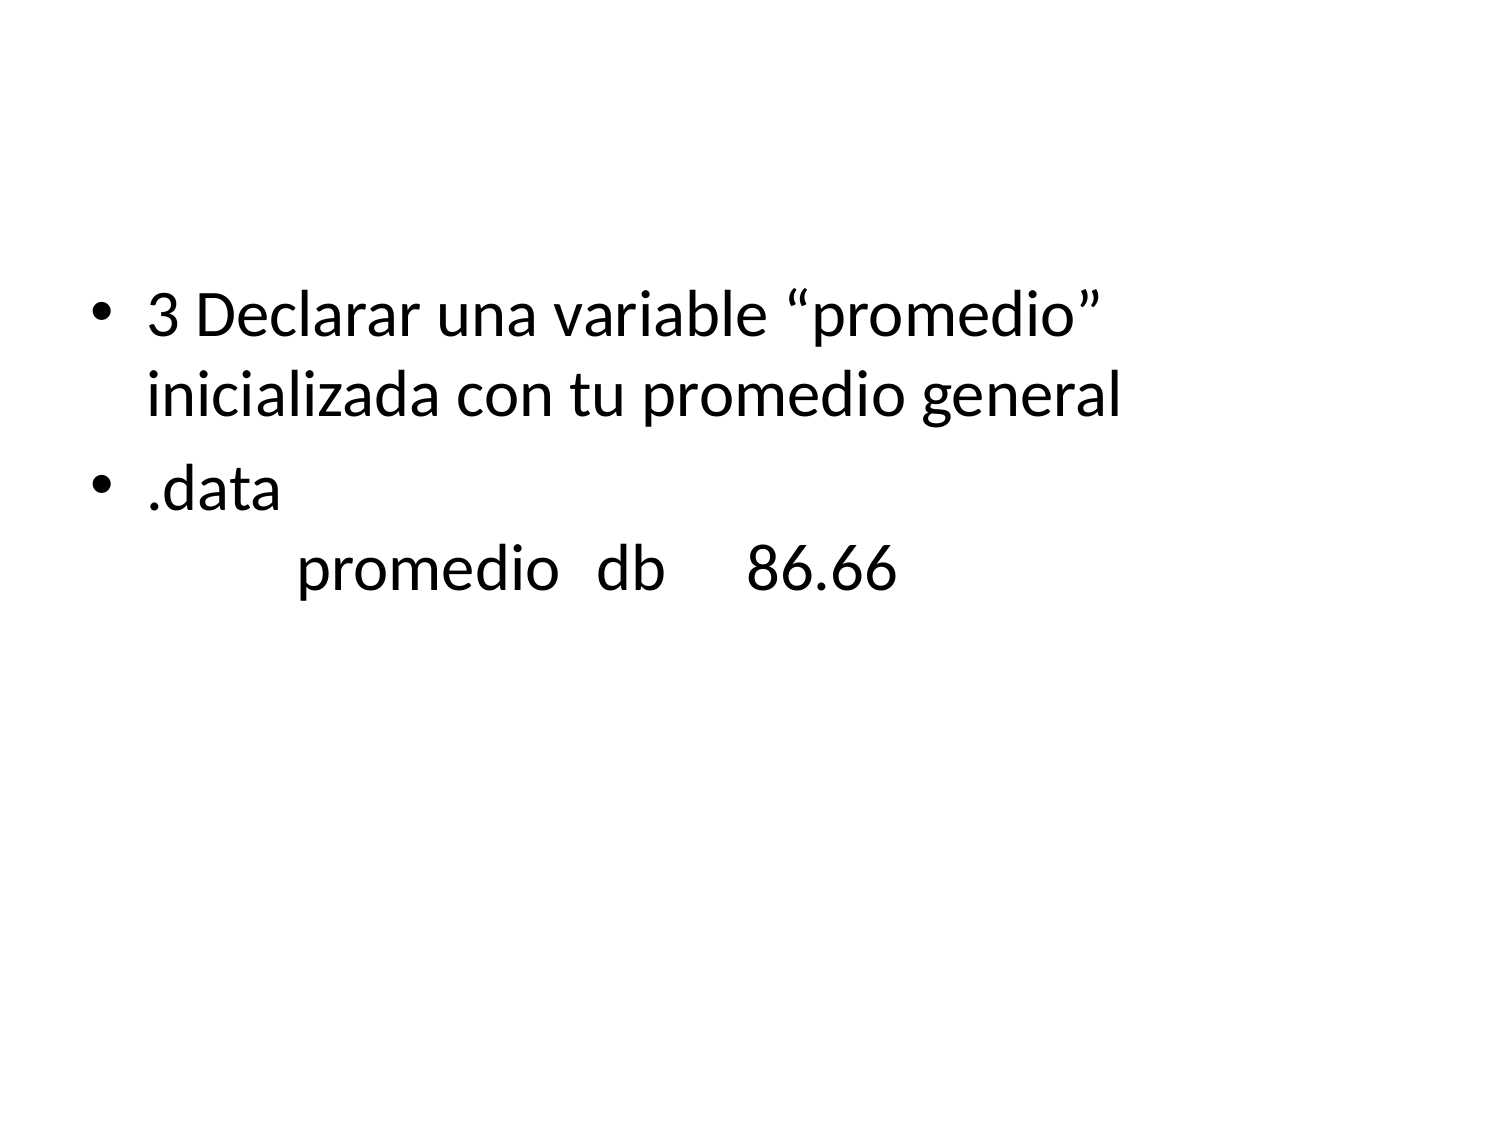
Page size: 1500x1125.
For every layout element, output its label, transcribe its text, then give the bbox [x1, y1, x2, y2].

list 3 Declarar una variable “promedio” inicializada con tu promedio general .data promedio db 86.66 [75, 262, 1425, 1005]
